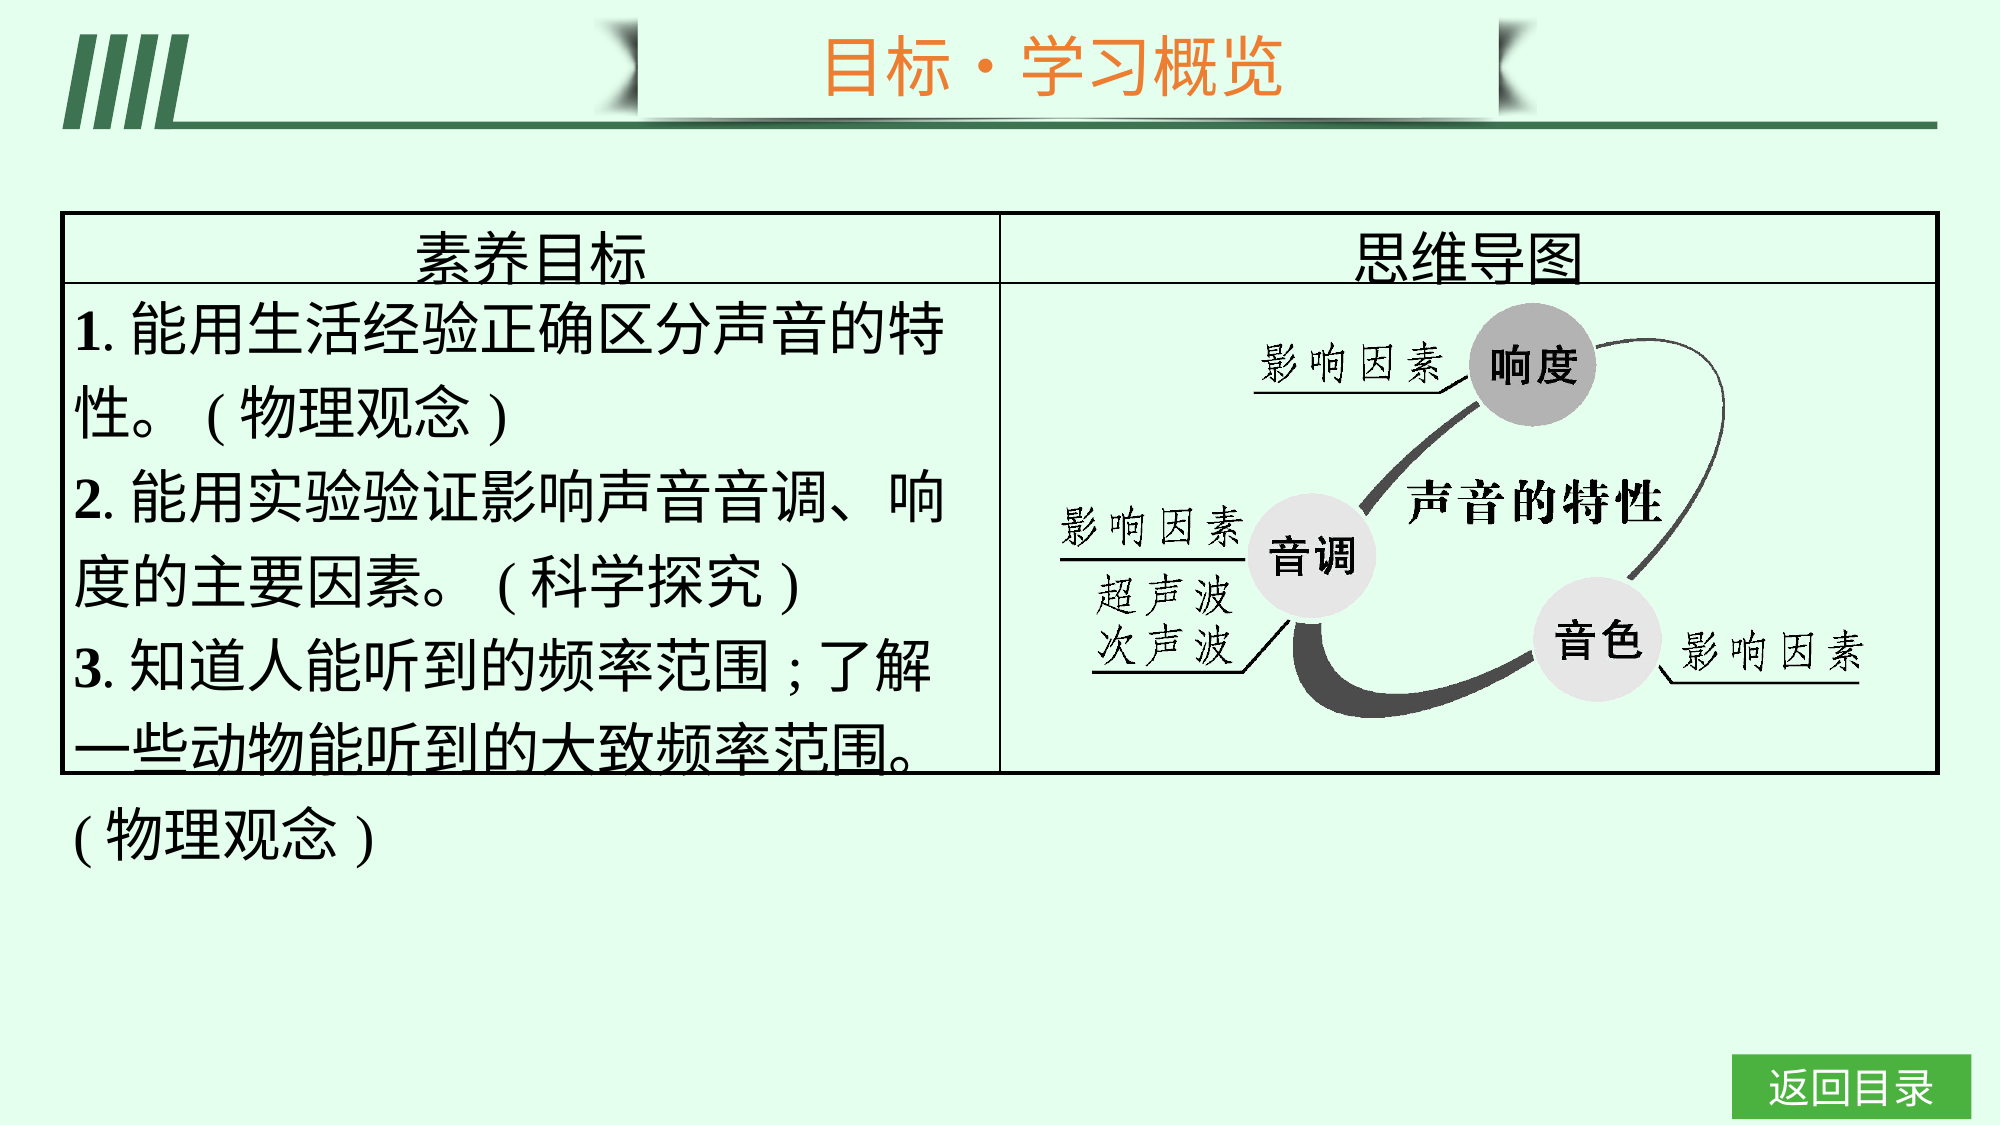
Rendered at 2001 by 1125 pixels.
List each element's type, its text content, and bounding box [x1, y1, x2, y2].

table_header 素养目标 [65, 215, 999, 282]
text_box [62, 34, 1938, 130]
table_cell [1001, 284, 1935, 771]
table_header 思维导图 [1001, 215, 1935, 282]
picture [1053, 297, 1867, 721]
table_cell 1.能用生活经验正确区分声音的特性。(物理观念) 2.能用实验验证影响声音音调、响度的主要因素。(科学探究) 3.知道人能听到的频率范围;了解一些动物能听到的大致频率范围。(物理观念) [65, 284, 999, 771]
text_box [594, 16, 1537, 127]
